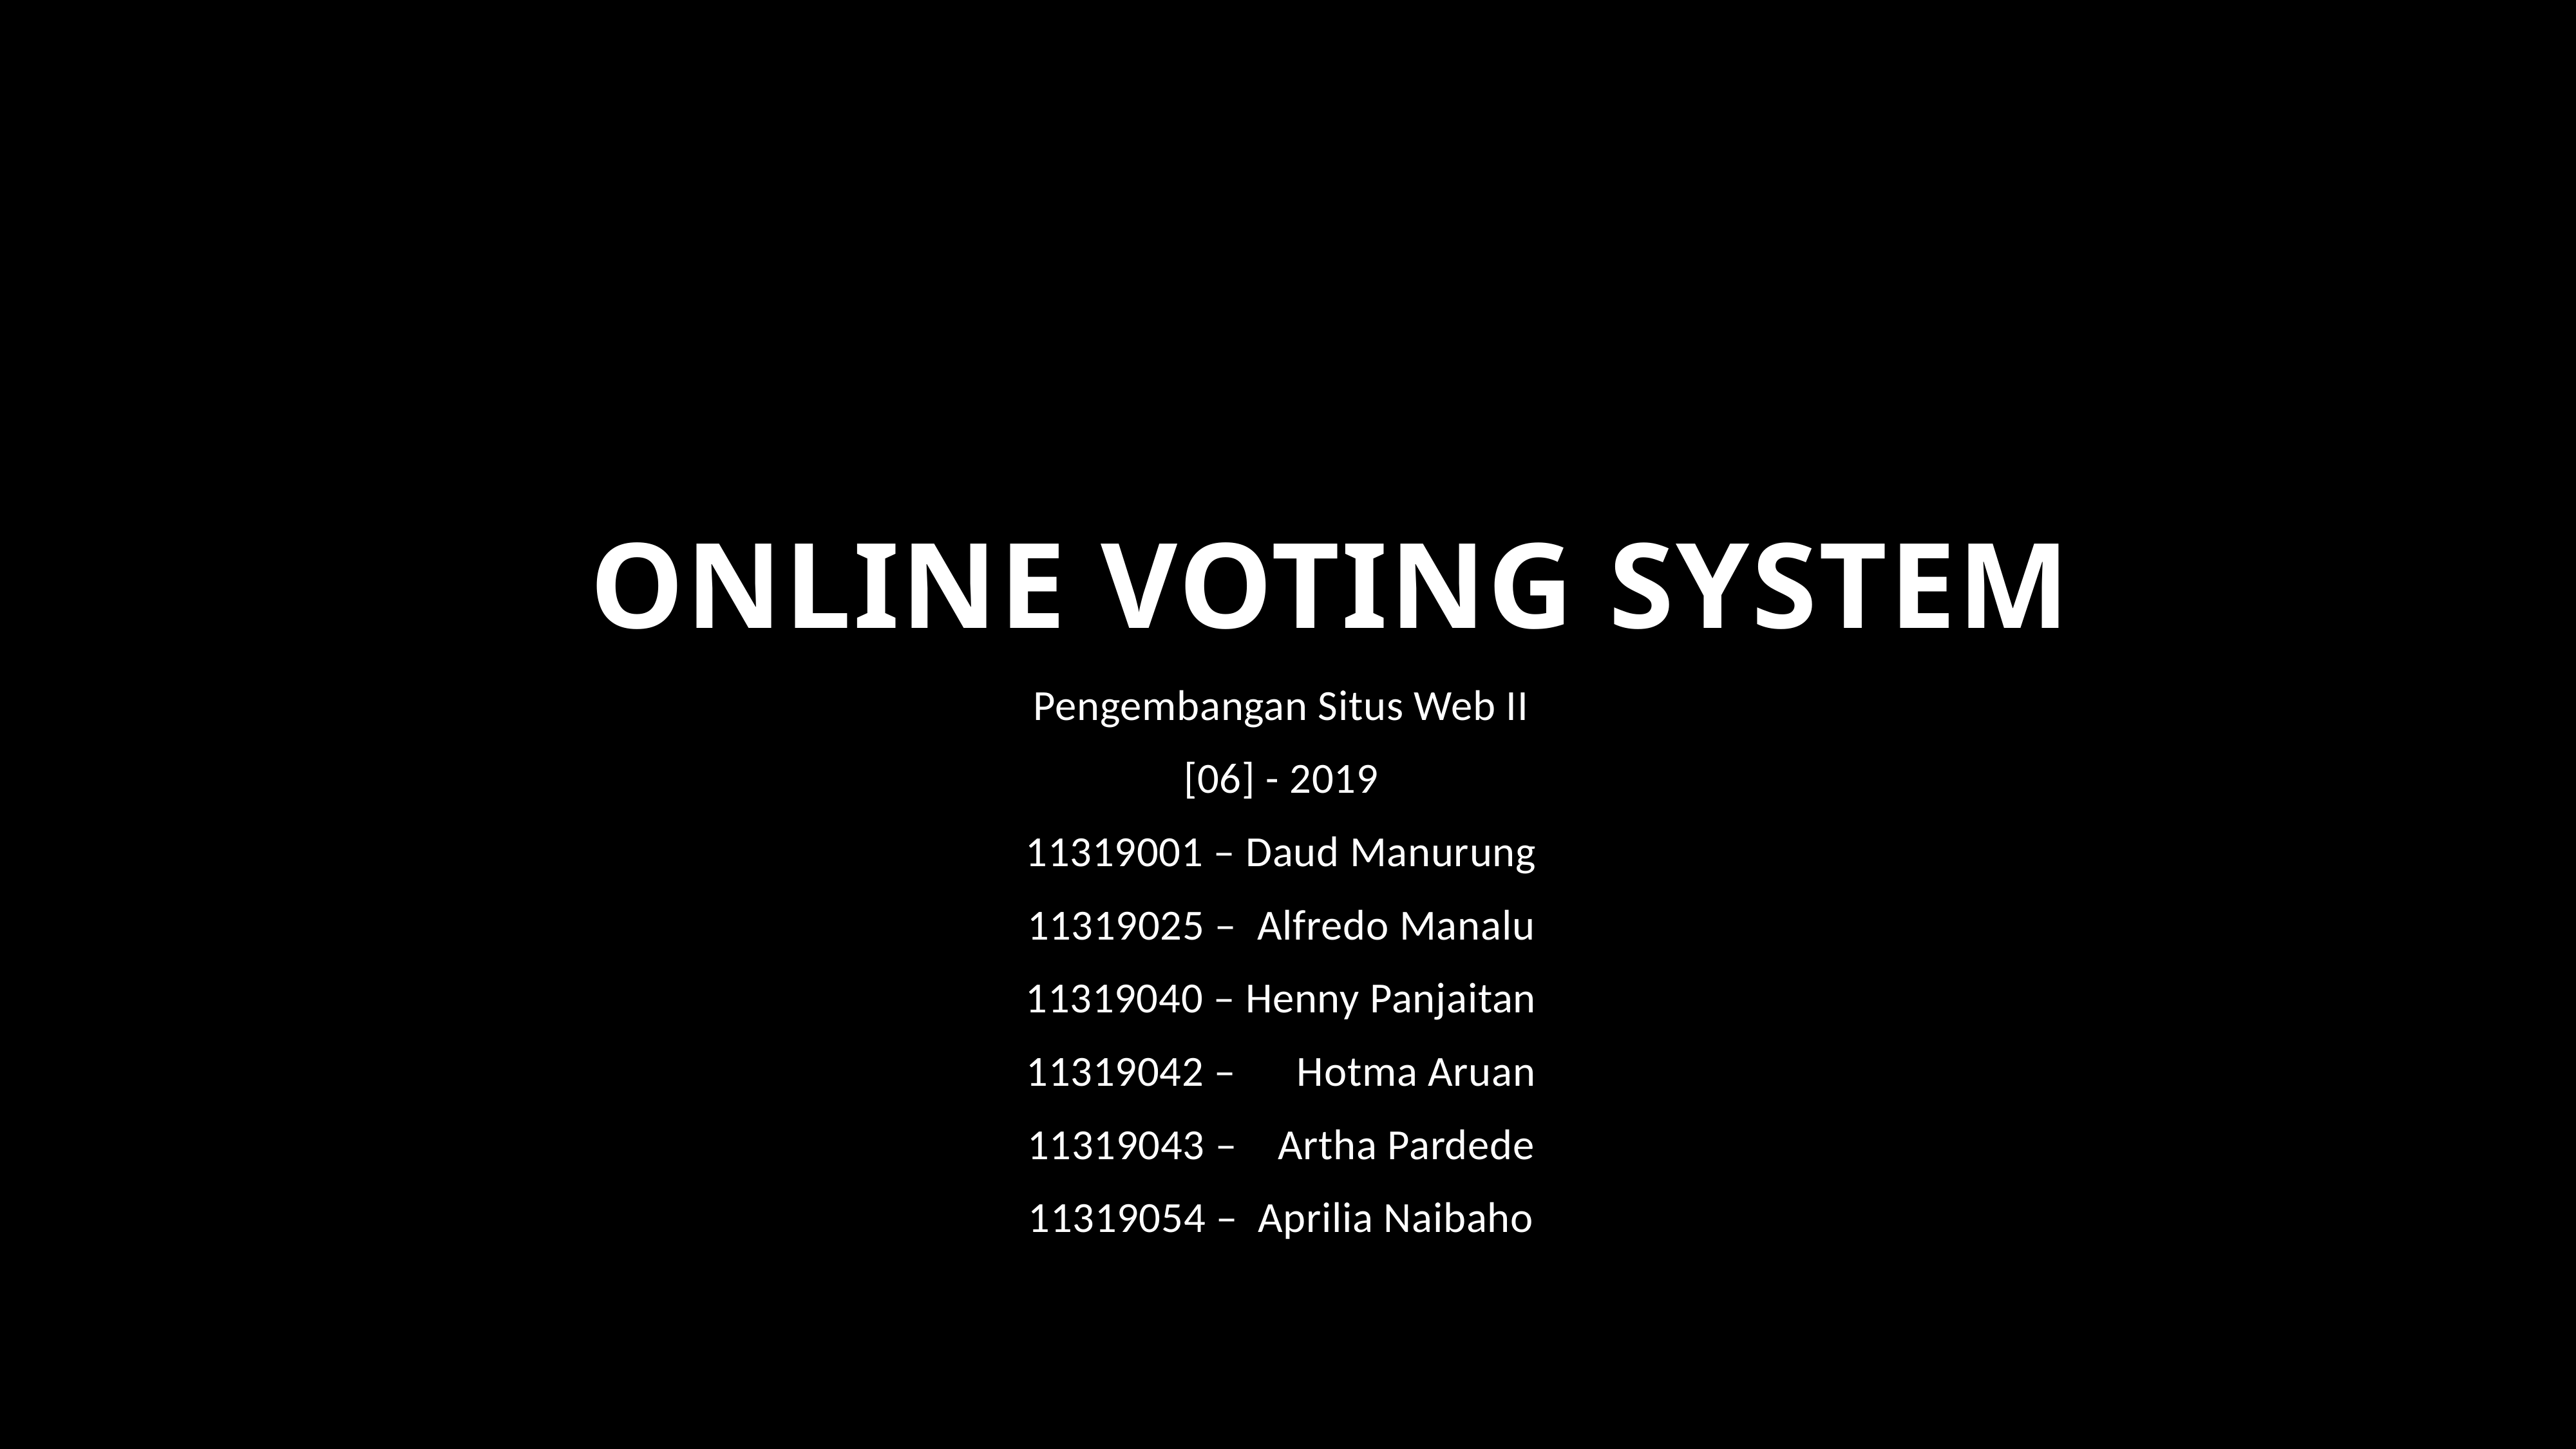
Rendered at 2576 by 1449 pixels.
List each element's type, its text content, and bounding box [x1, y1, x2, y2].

subtitle Pengembangan Situs Web II [06] - 2019 11319001 – Daud Manurung 11319025 – Alfredo Manalu 11319040 – Henny Panjaitan 11319042 – Hotma Aruan 11319043 – Artha Pardede 11319054 – Aprilia Naibaho [315, 678, 2248, 1314]
title ONLINE VOTING SYSTEM [315, 154, 2248, 659]
